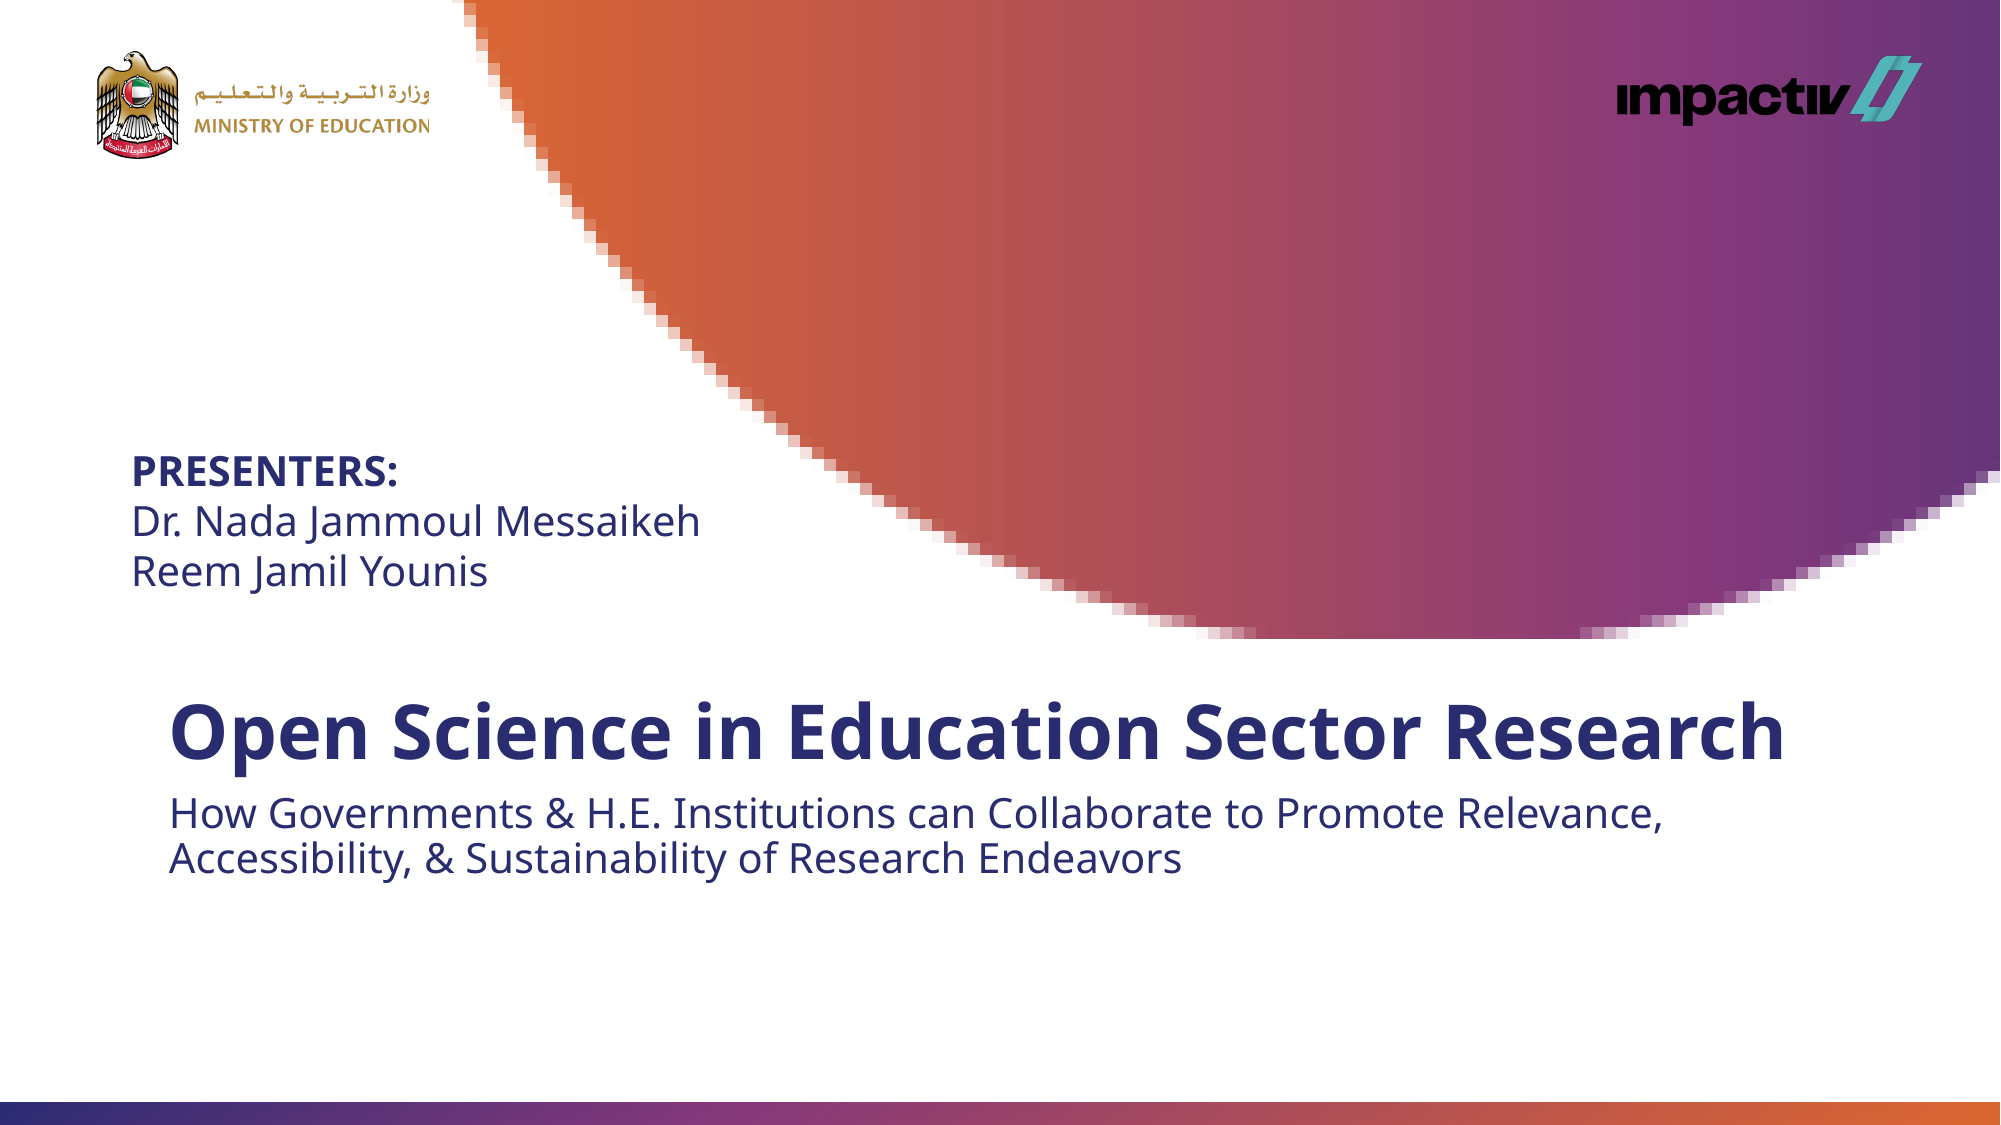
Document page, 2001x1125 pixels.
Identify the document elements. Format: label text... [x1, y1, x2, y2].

subtitle Open Science in Education Sector Research [154, 686, 1929, 830]
text_box PRESENTERS: Dr. Nada Jammoul Messaikeh Reem Jamil Younis [116, 437, 895, 603]
picture [1610, 52, 1929, 128]
title How Governments & H.E. Institutions can Collaborate to Promote Relevance, Accessibility, & Sustainability of Research Endeavors [154, 830, 1768, 890]
